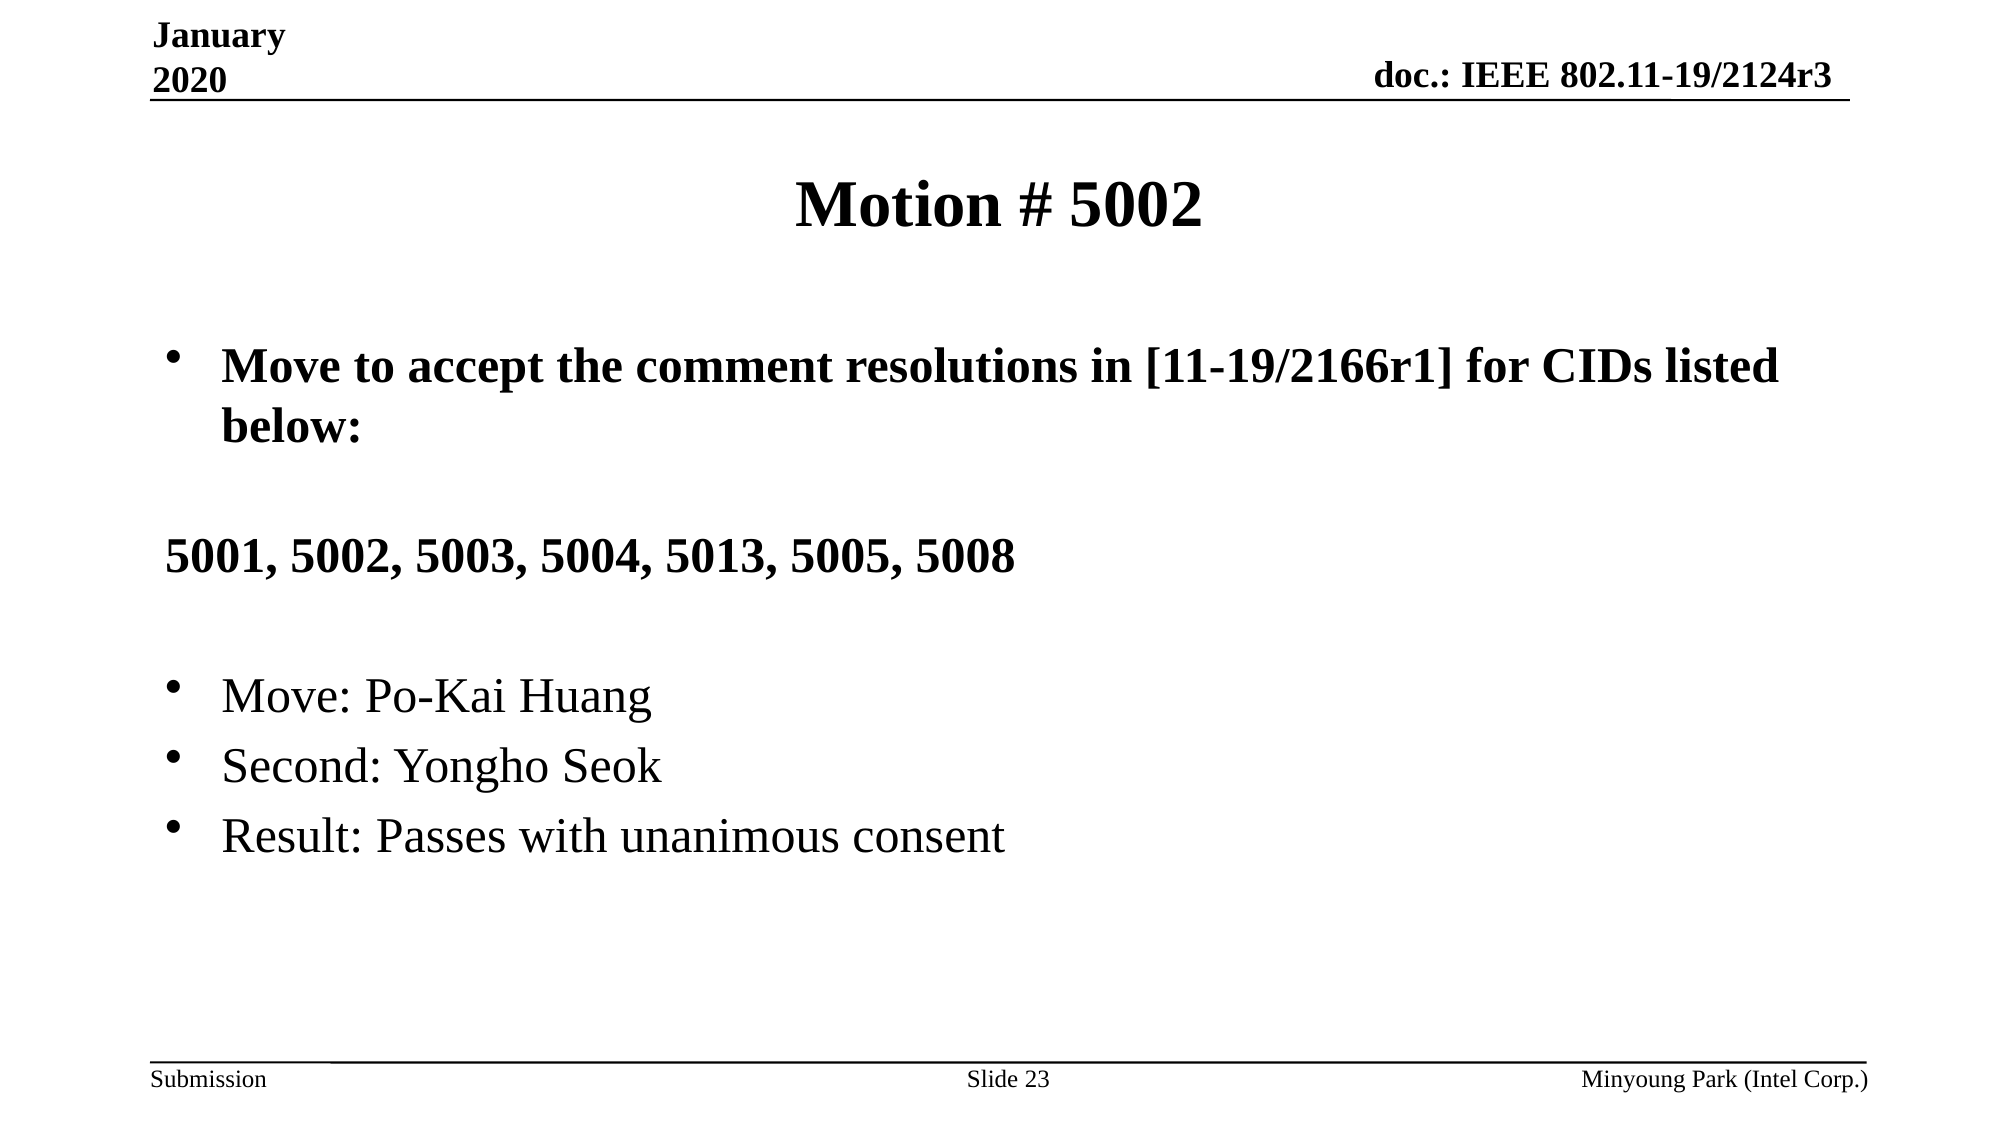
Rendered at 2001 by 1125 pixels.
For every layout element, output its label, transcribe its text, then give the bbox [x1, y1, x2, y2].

list Move to accept the comment resolutions in [11-19/2166r1] for CIDs listed below: 5001, 5002, 5003, 5004, 5013, 5005, 5008 Move: Po-Kai Huang Second: Yongho Seok Result: Passes with unanimous consent [150, 324, 1850, 1000]
title Motion # 5002 [150, 112, 1850, 288]
footer Minyoung Park (Intel Corp.) [1266, 1061, 1869, 1093]
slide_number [152, 54, 347, 101]
slide_number Slide 23 [964, 1061, 1053, 1093]
